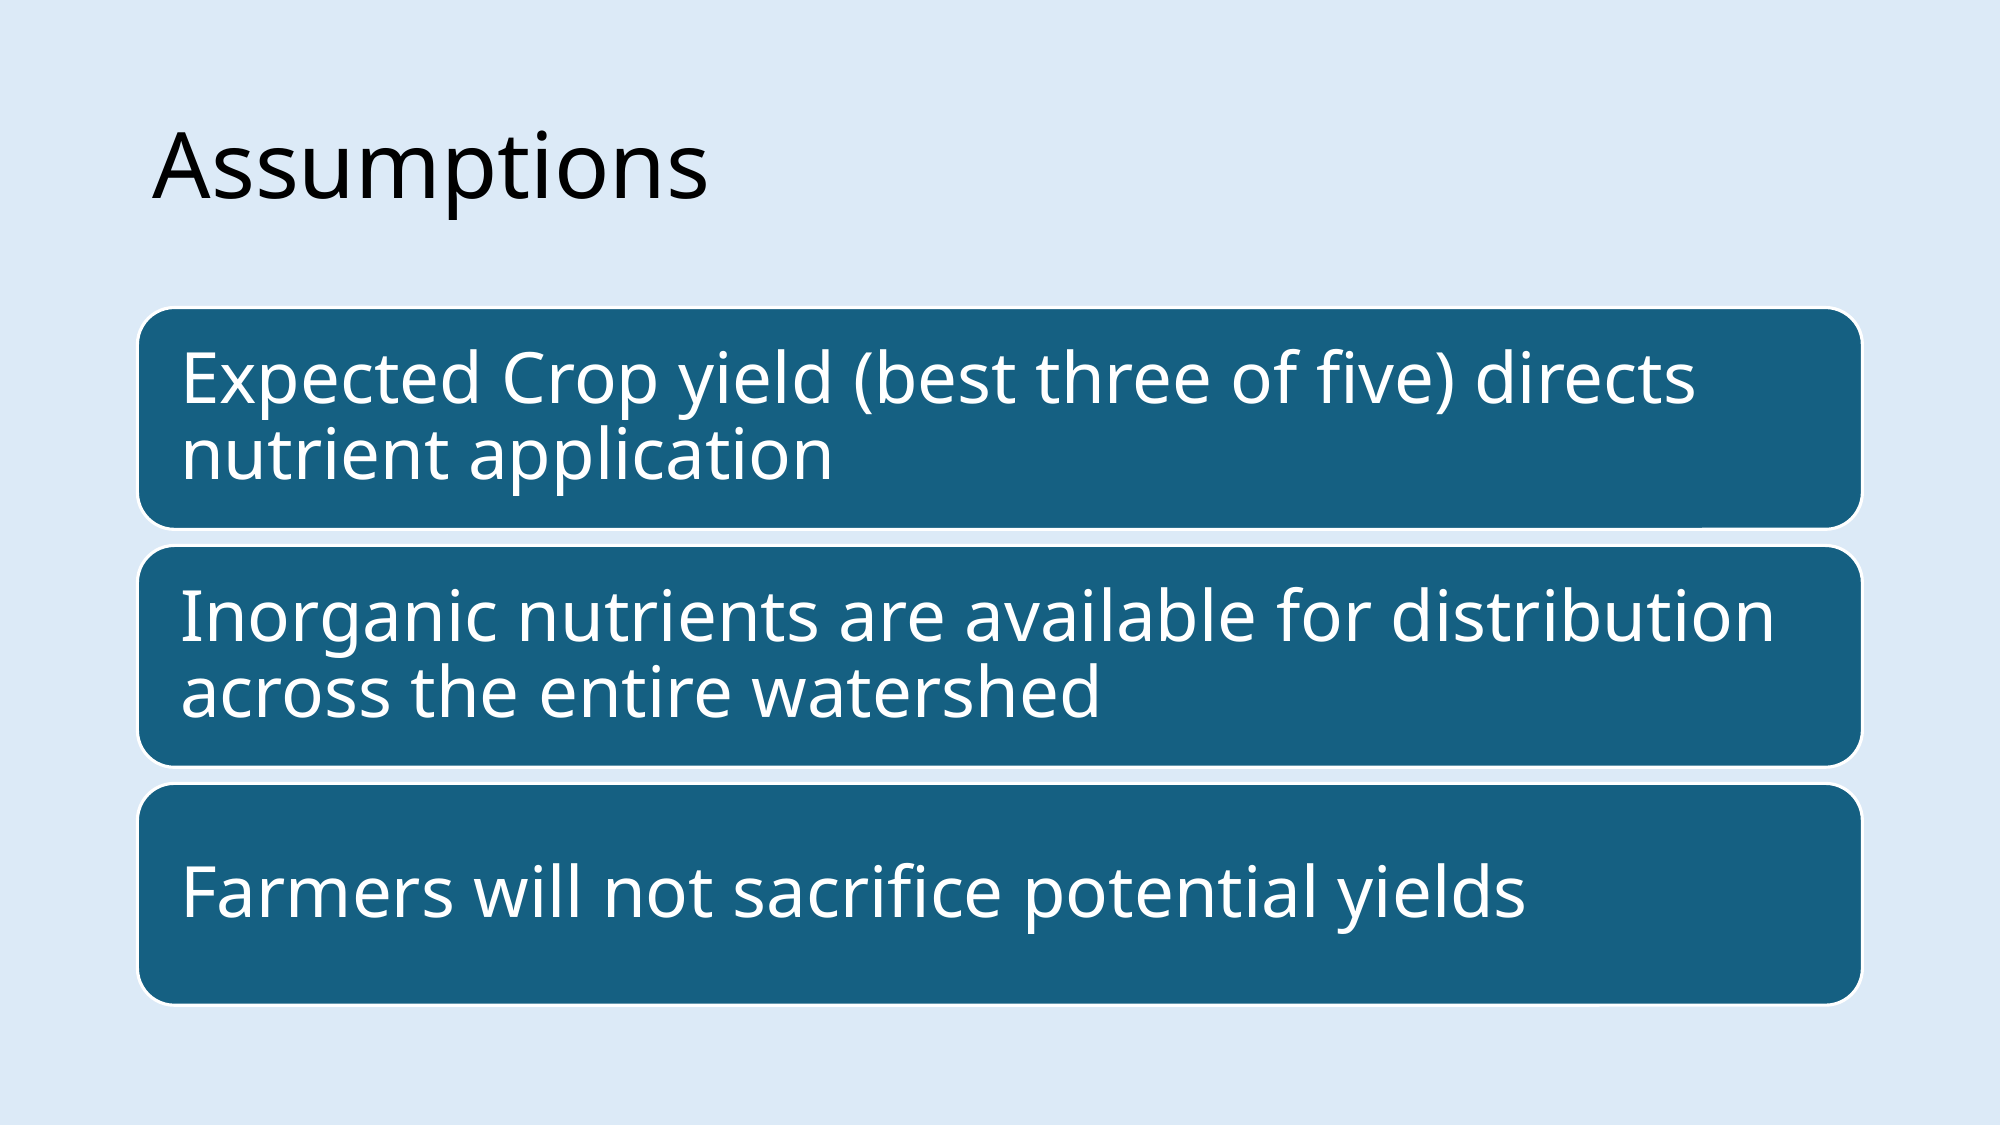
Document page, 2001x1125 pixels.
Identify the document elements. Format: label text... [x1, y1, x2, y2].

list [136, 298, 1863, 1014]
title Assumptions [137, 59, 1863, 278]
